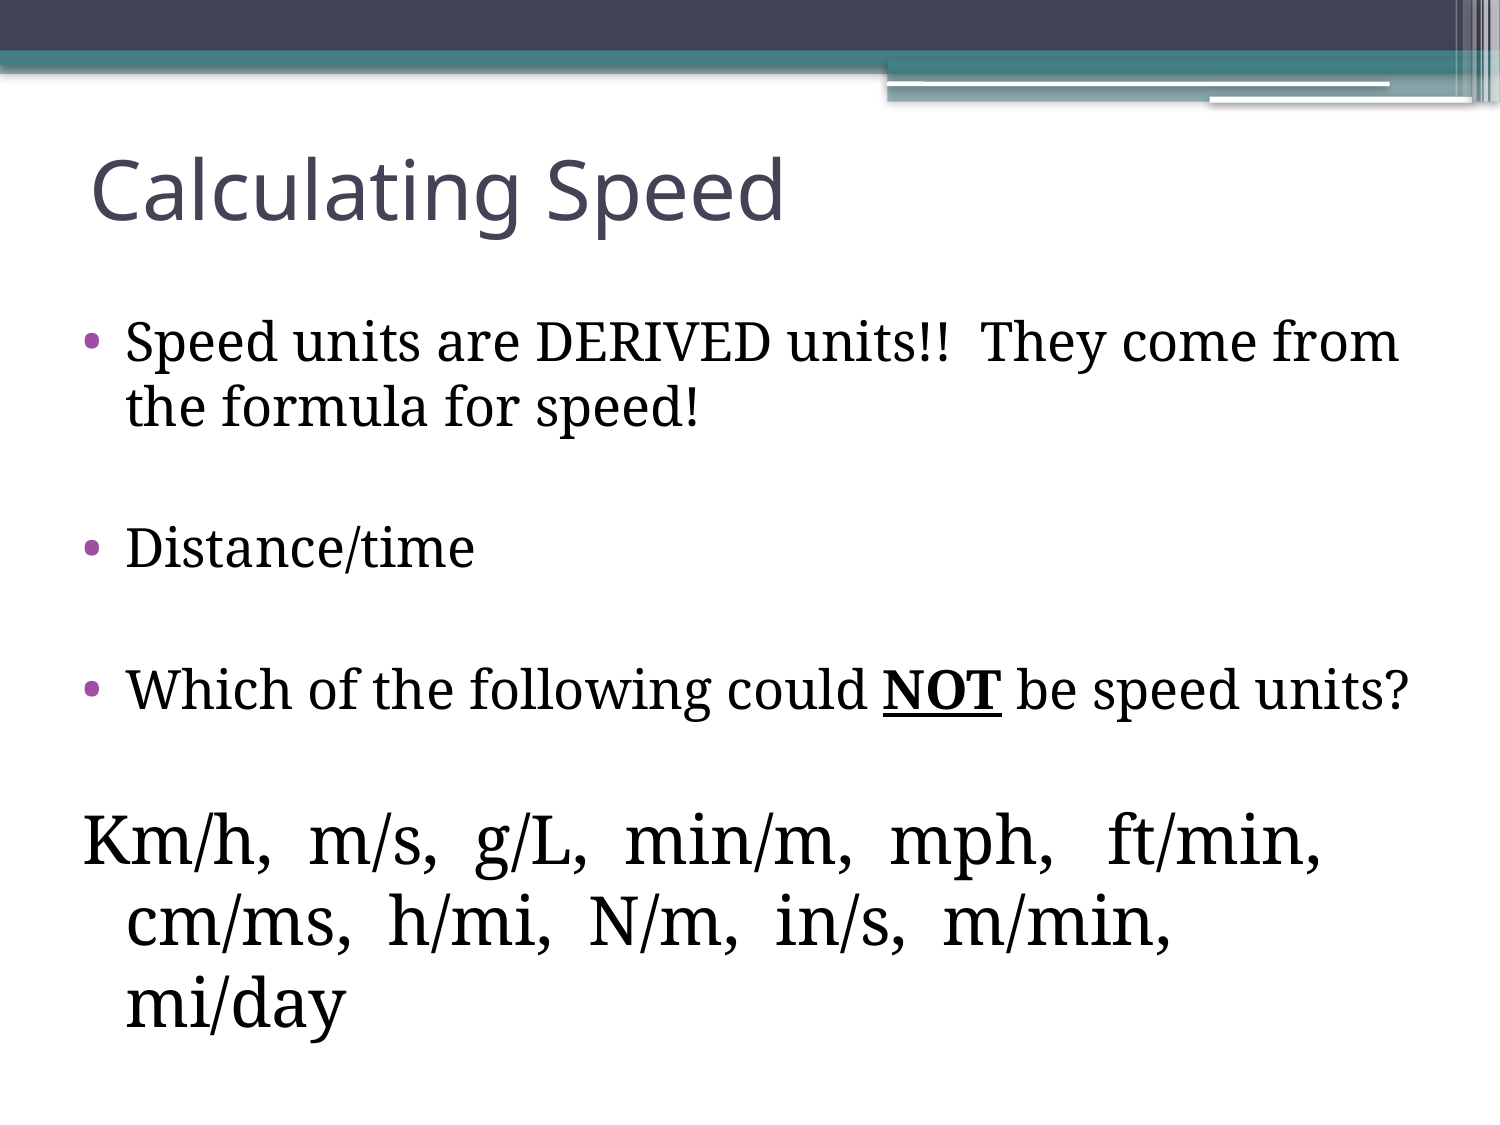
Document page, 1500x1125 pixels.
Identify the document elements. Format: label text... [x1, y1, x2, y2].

title Calculating Speed [75, 99, 1425, 275]
list Speed units are DERIVED units!! They come from the formula for speed! Distance/time Which of the following could NOT be speed units? Km/h, m/s, g/L, min/m, mph, ft/min, cm/ms, h/mi, N/m, in/s, m/min, mi/day [50, 299, 1438, 1075]
